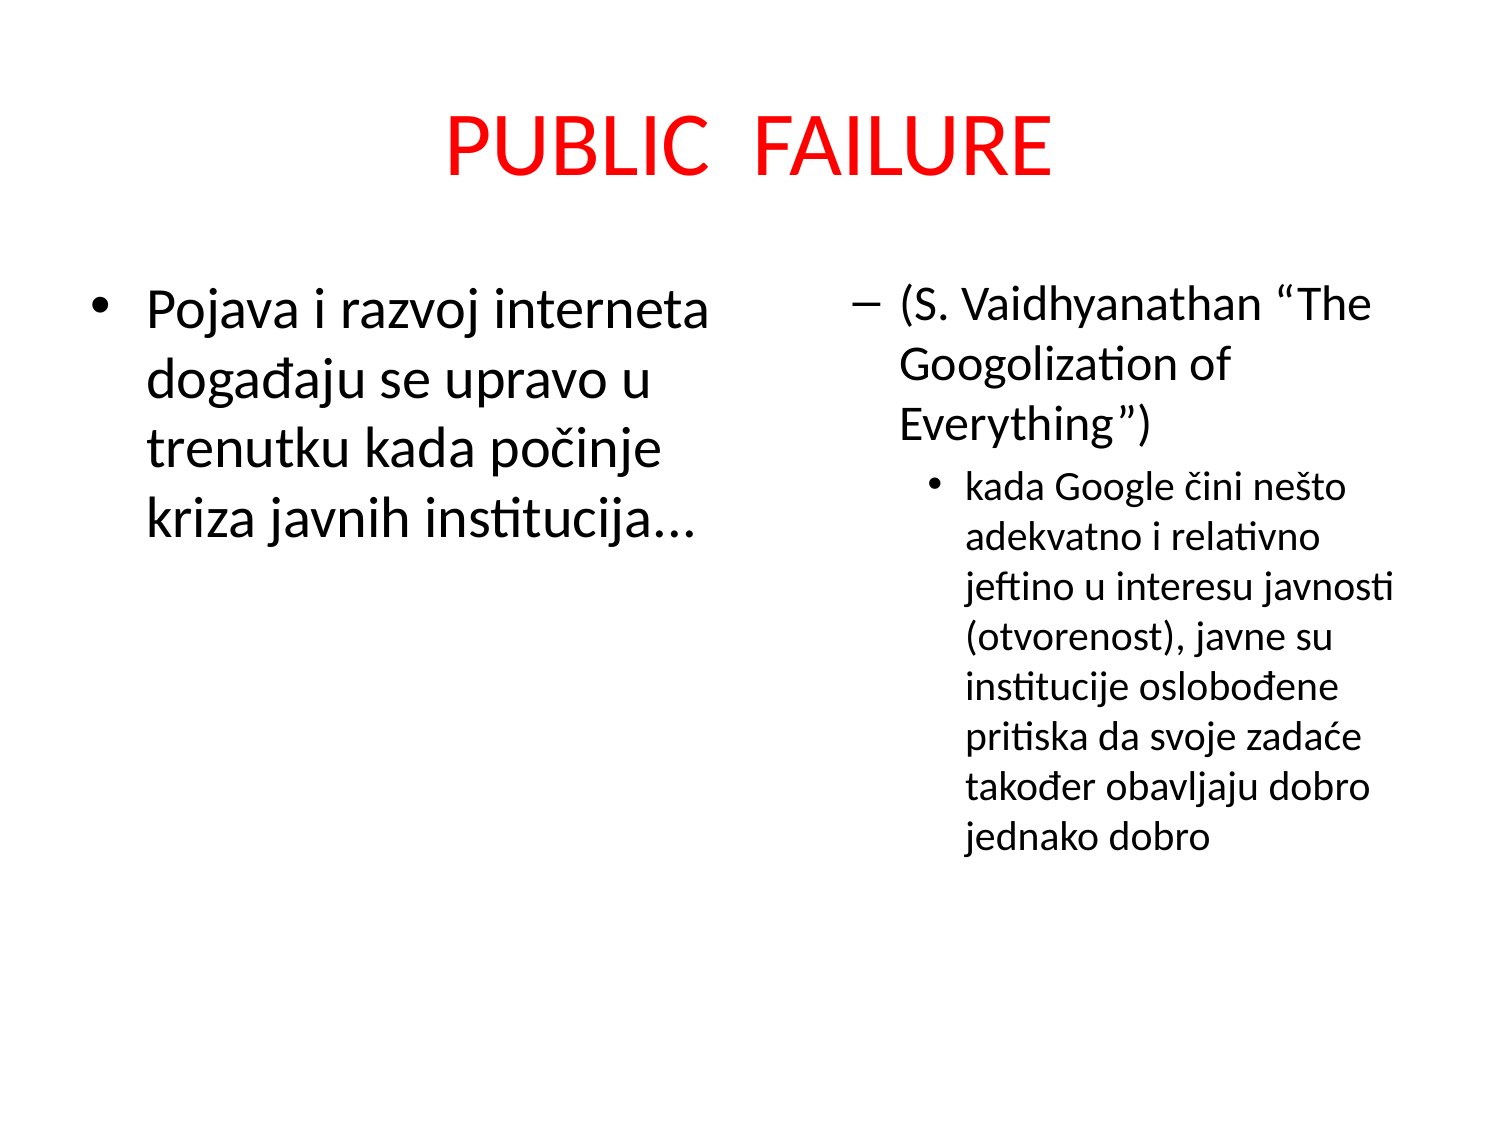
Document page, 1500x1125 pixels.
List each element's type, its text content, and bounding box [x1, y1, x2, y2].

title PUBLIC FAILURE [75, 45, 1425, 233]
list Pojava i razvoj interneta događaju se upravo u trenutku kada počinje kriza javnih institucija... [75, 262, 738, 1005]
list (S. Vaidhyanathan “The Googolization of Everything”) kada Google čini nešto adekvatno i relativno jeftino u interesu javnosti (otvorenost), javne su institucije oslobođene pritiska da svoje zadaće također obavljaju dobro jednako dobro [762, 262, 1425, 1005]
